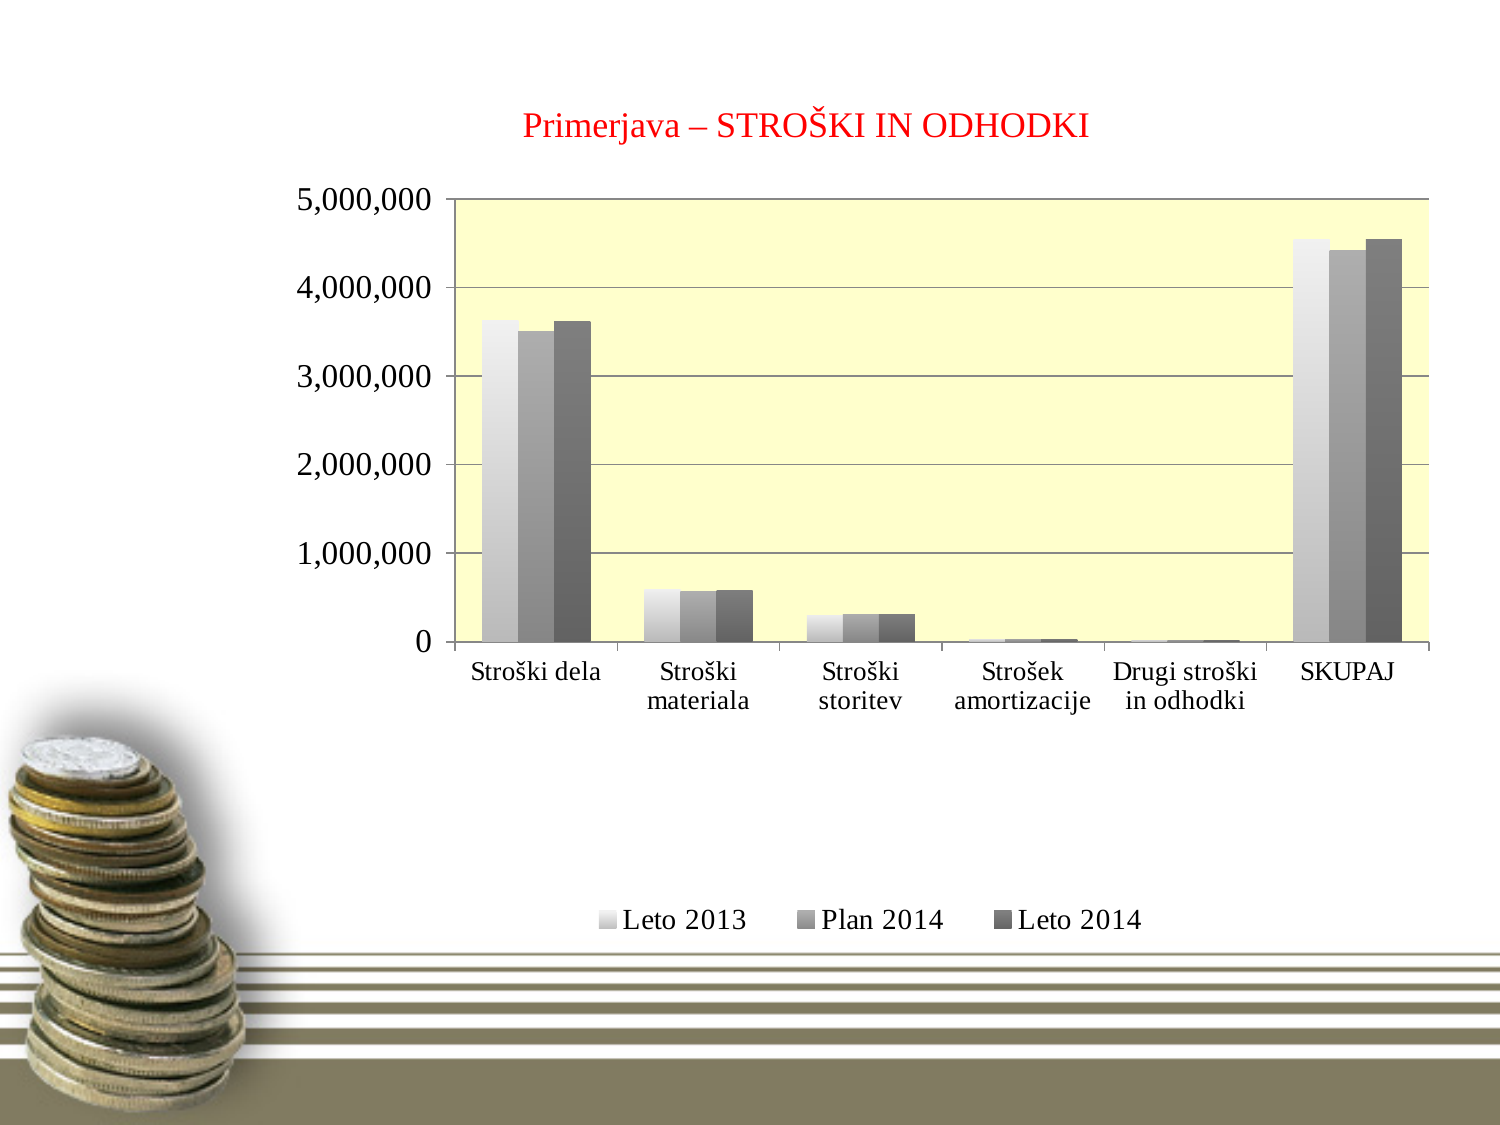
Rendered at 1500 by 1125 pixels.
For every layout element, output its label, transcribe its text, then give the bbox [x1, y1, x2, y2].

title Primerjava – STROŠKI IN ODHODKI [234, 93, 1388, 174]
chart [187, 175, 1430, 950]
picture [0, 0, 1500, 1125]
